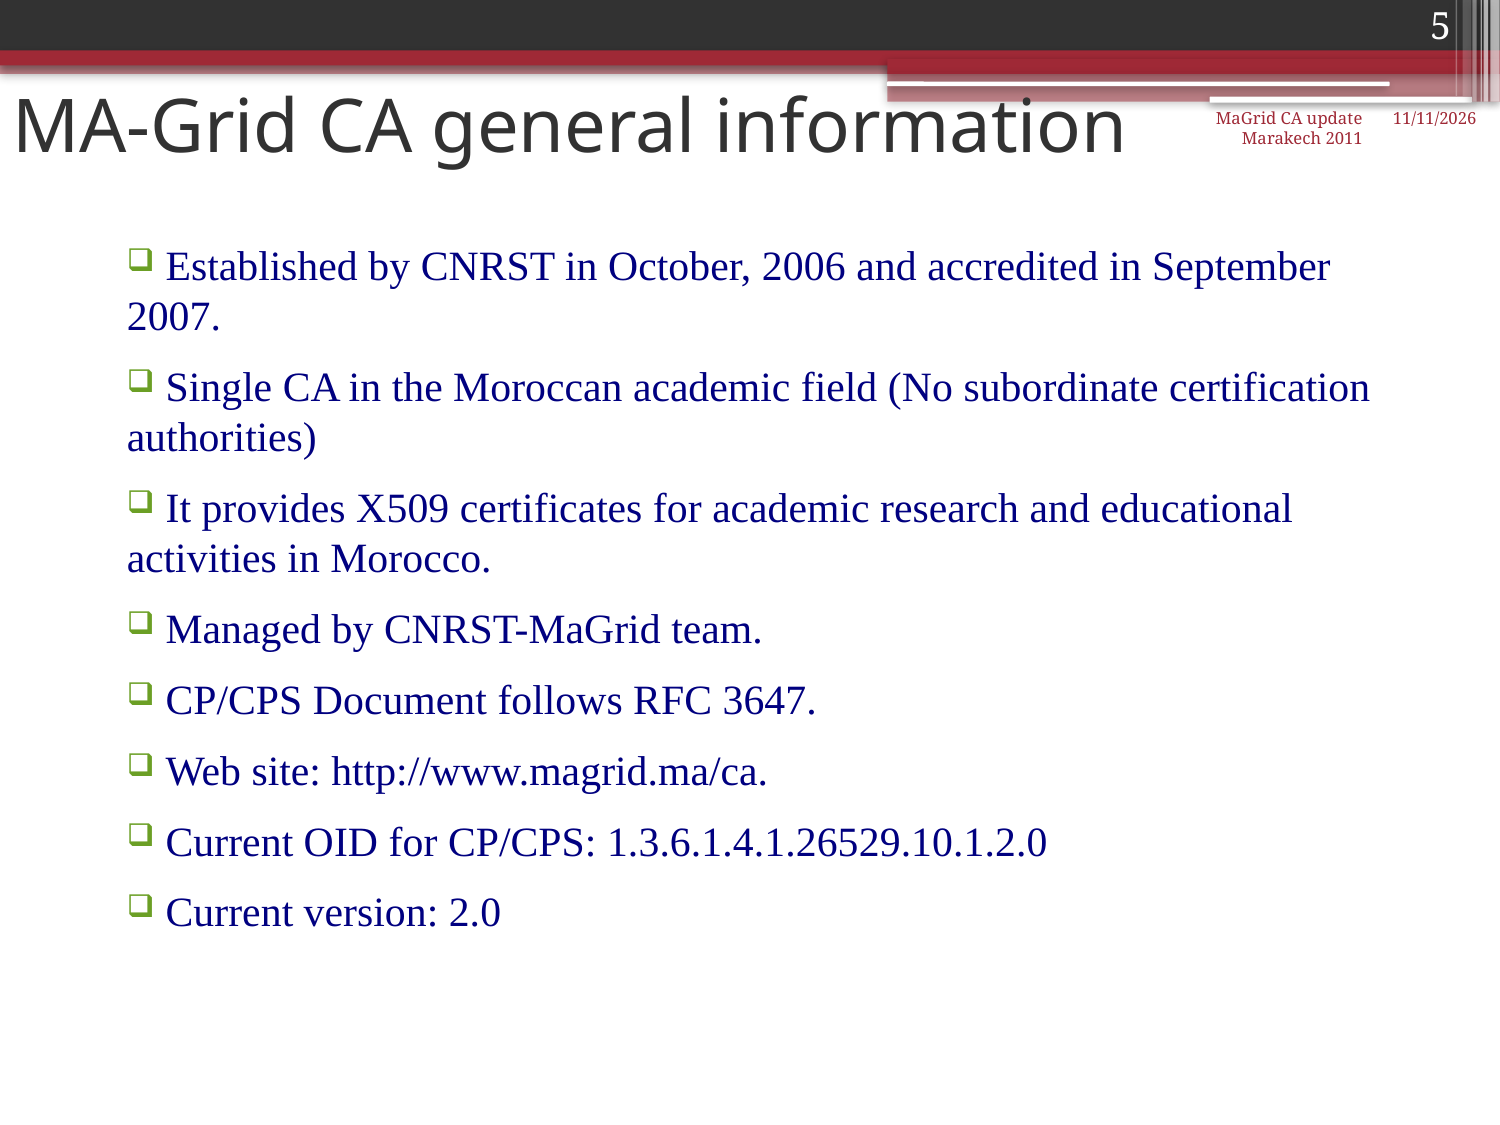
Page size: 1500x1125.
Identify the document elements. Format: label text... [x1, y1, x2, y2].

text_box Established by CNRST in October, 2006 and accredited in September 2007. Single CA in the Moroccan academic field (No subordinate certification authorities) It provides X509 certificates for academic research and educational activities in Morocco. Managed by CNRST-MaGrid team. CP/CPS Document follows RFC 3647. Web site: http://www.magrid.ma/ca. Current OID for CP/CPS: 1.3.6.1.4.1.26529.10.1.2.0 Current version: 2.0 [112, 231, 1400, 943]
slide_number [1378, 100, 1500, 176]
footer MaGrid CA update Marakech 2011 [1160, 100, 1378, 176]
slide_number 5 [1341, 0, 1466, 61]
title MA-Grid CA general information [0, 35, 1219, 211]
